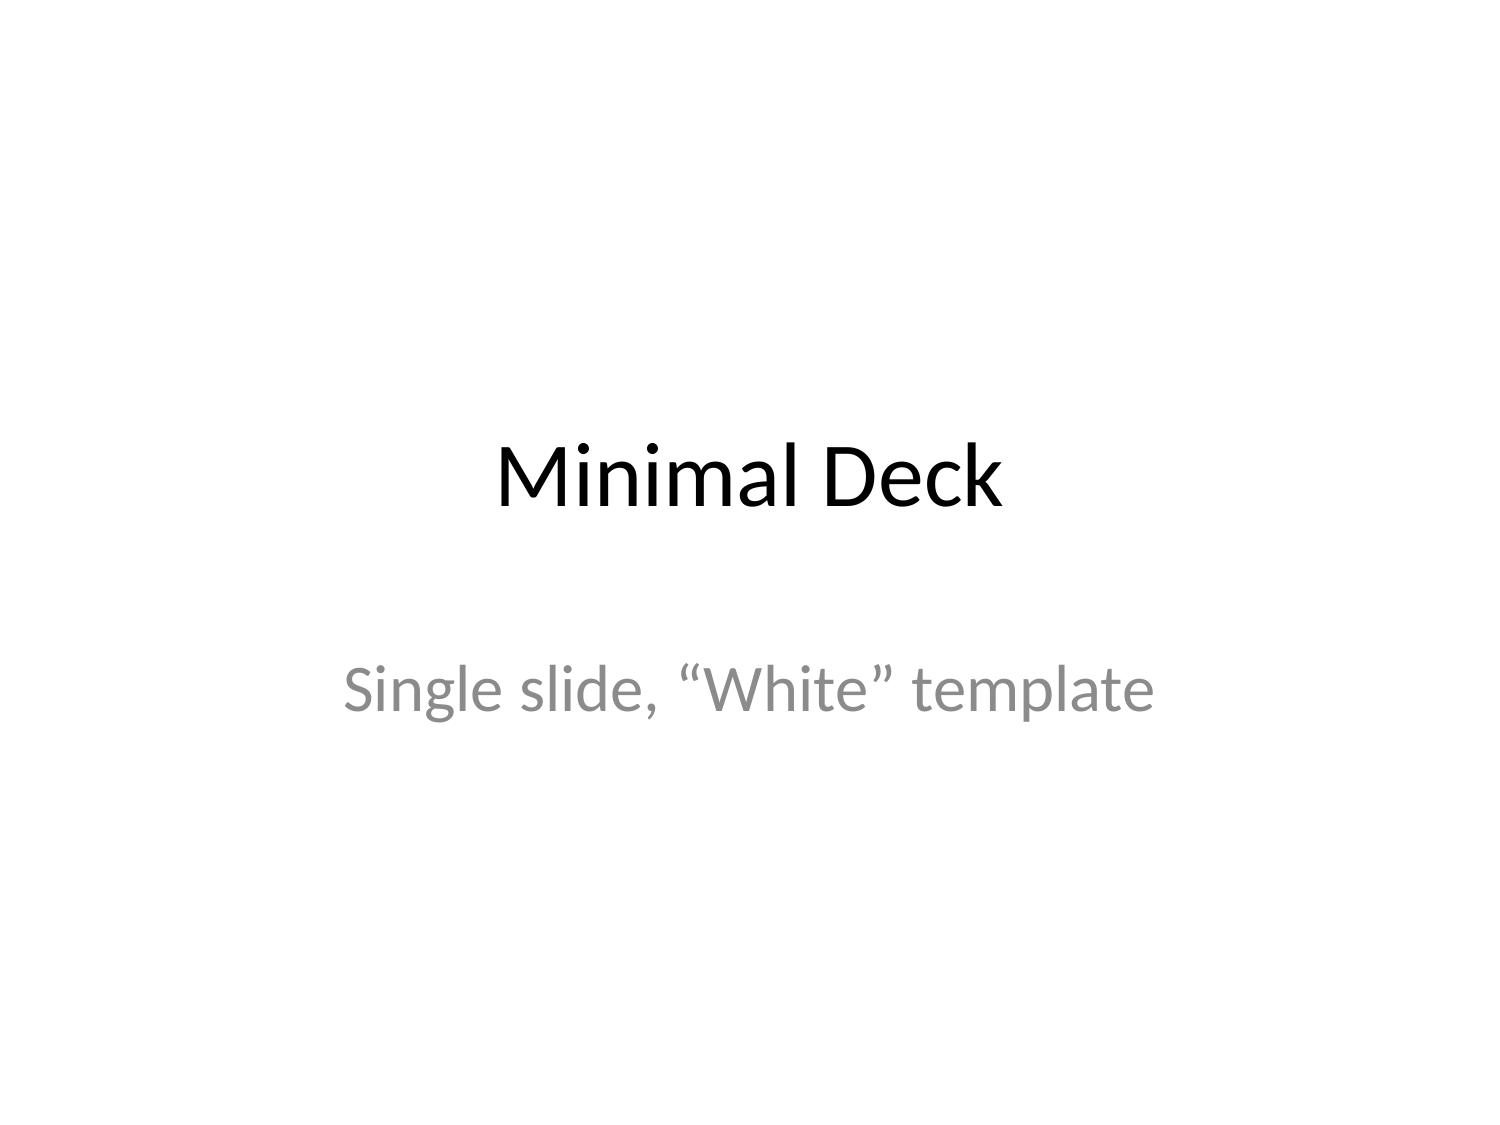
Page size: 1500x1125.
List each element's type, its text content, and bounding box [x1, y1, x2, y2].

title Minimal Deck [112, 349, 1388, 591]
subtitle Single slide, “White” template [225, 637, 1275, 925]
